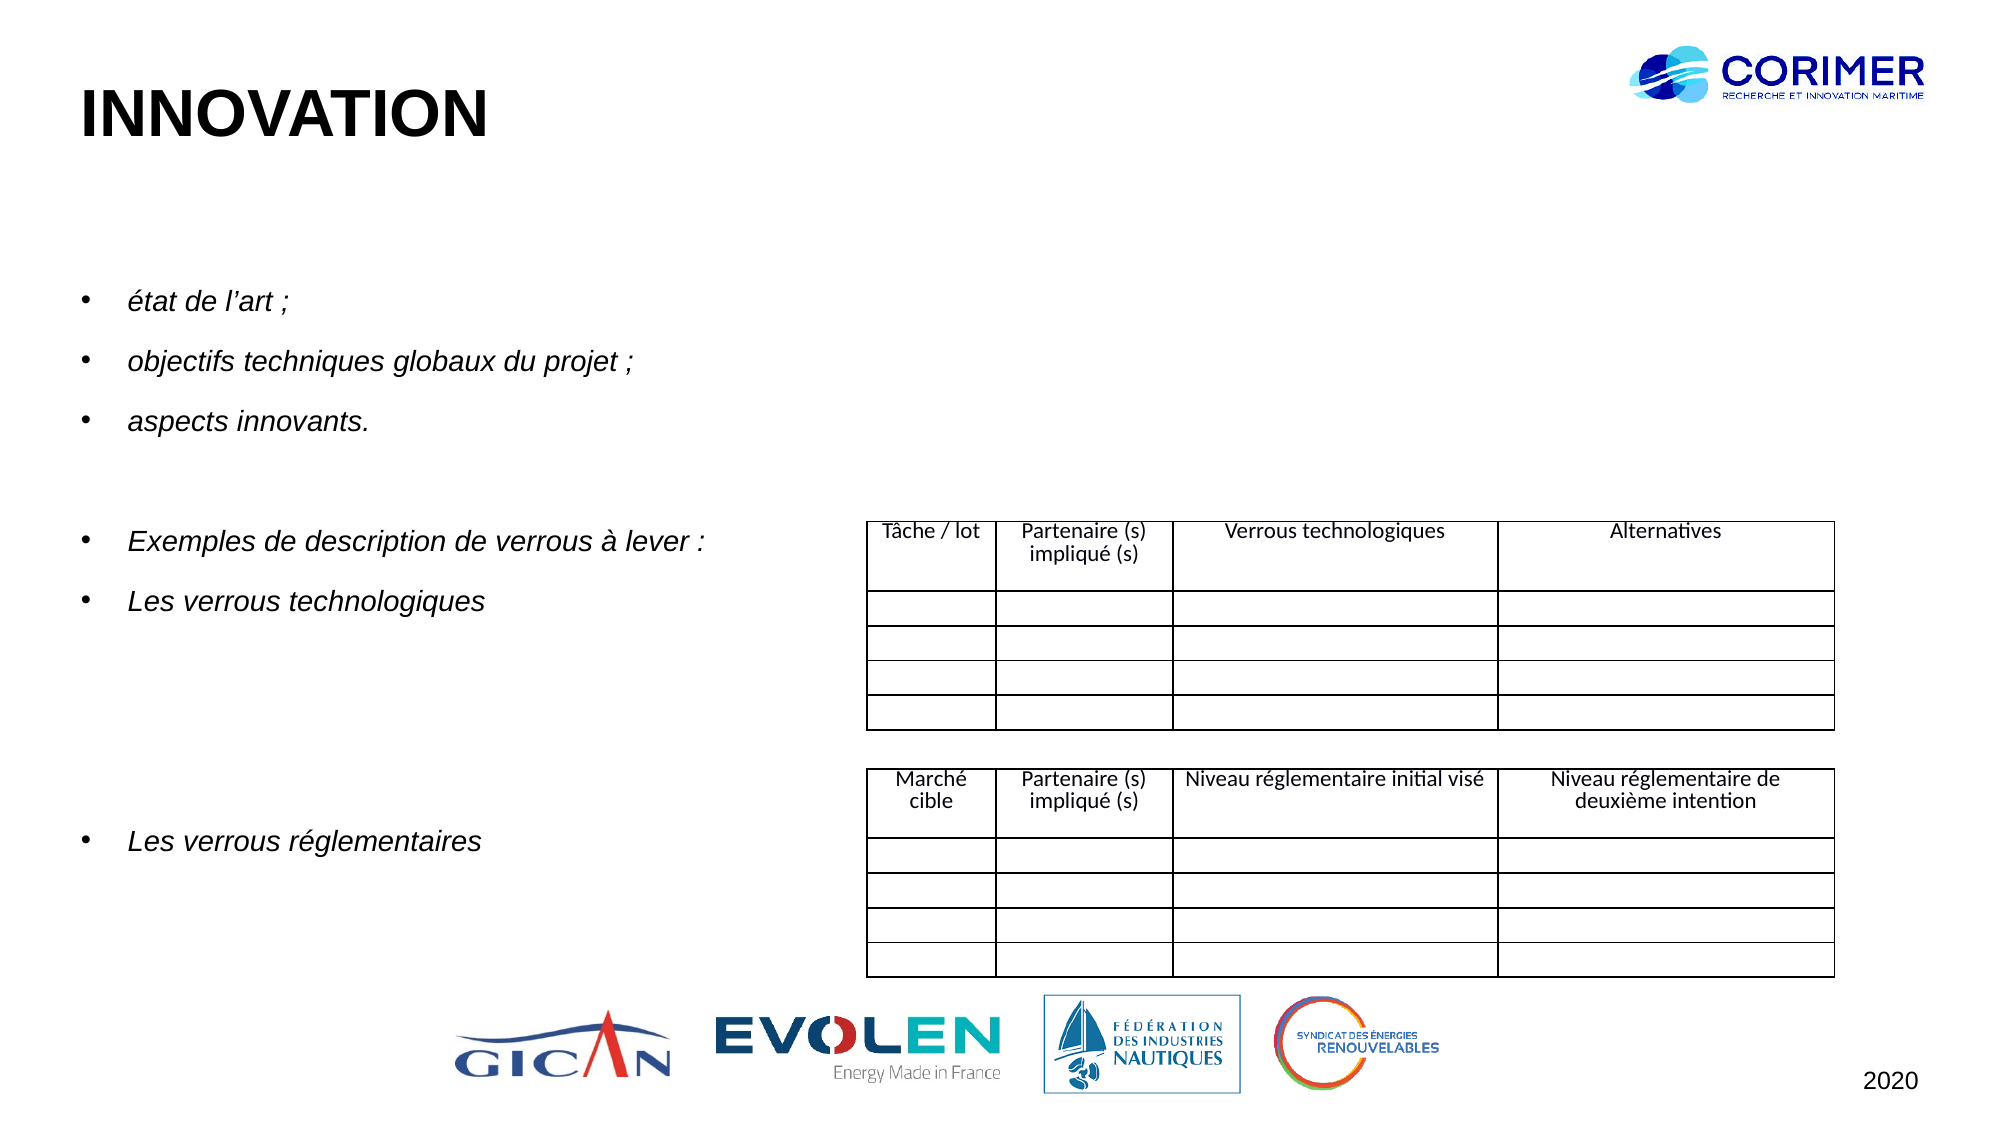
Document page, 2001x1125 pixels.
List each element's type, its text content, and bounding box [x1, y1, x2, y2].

table_header Niveau réglementaire de deuxième intention [1499, 770, 1834, 837]
table_cell [1174, 943, 1497, 976]
picture [1604, 15, 1949, 131]
table_header Alternatives [1499, 522, 1834, 590]
table_cell [1174, 874, 1497, 907]
table_cell [1499, 874, 1834, 907]
table_cell [1174, 909, 1497, 942]
table_cell [997, 661, 1172, 694]
table_cell [868, 696, 995, 729]
picture [1036, 990, 1247, 1102]
table_header Verrous technologiques [1174, 522, 1497, 590]
picture [1265, 988, 1447, 1098]
table_cell [1499, 696, 1834, 729]
table_cell [1499, 943, 1834, 976]
table_cell [868, 874, 995, 907]
table_cell [1499, 839, 1834, 872]
table_cell [997, 839, 1172, 872]
table_header Tâche / lot [868, 522, 995, 590]
table_header Marché cible [868, 770, 995, 837]
title INNOVATION [65, 71, 1935, 197]
picture [455, 1010, 670, 1077]
table_cell [1499, 909, 1834, 942]
table_cell [1174, 661, 1497, 694]
table_cell [997, 874, 1172, 907]
table_cell [997, 627, 1172, 660]
table_cell [868, 661, 995, 694]
table_cell [997, 943, 1172, 976]
table_cell [868, 592, 995, 625]
picture [716, 1016, 1000, 1083]
table_cell [868, 909, 995, 942]
table_cell [997, 909, 1172, 942]
table_header Niveau réglementaire initial visé [1174, 770, 1497, 837]
table_cell [1499, 592, 1834, 625]
table_cell [1499, 661, 1834, 694]
table_cell [868, 839, 995, 872]
table_cell [1499, 627, 1834, 660]
table_cell [1174, 696, 1497, 729]
table_cell [997, 592, 1172, 625]
table_cell [868, 627, 995, 660]
table_cell [868, 943, 995, 976]
table_cell [1174, 592, 1497, 625]
table_cell [997, 696, 1172, 729]
table_header Partenaire (s) impliqué (s) [997, 522, 1172, 590]
table_cell [1174, 839, 1497, 872]
list état de l’art ; objectifs techniques globaux du projet ; aspects innovants. Exemples de description de verrous à lever : Les verrous technologiques Les verrous réglementaires [65, 274, 1935, 971]
table_header Partenaire (s) impliqué (s) [997, 770, 1172, 837]
table_cell [1174, 627, 1497, 660]
